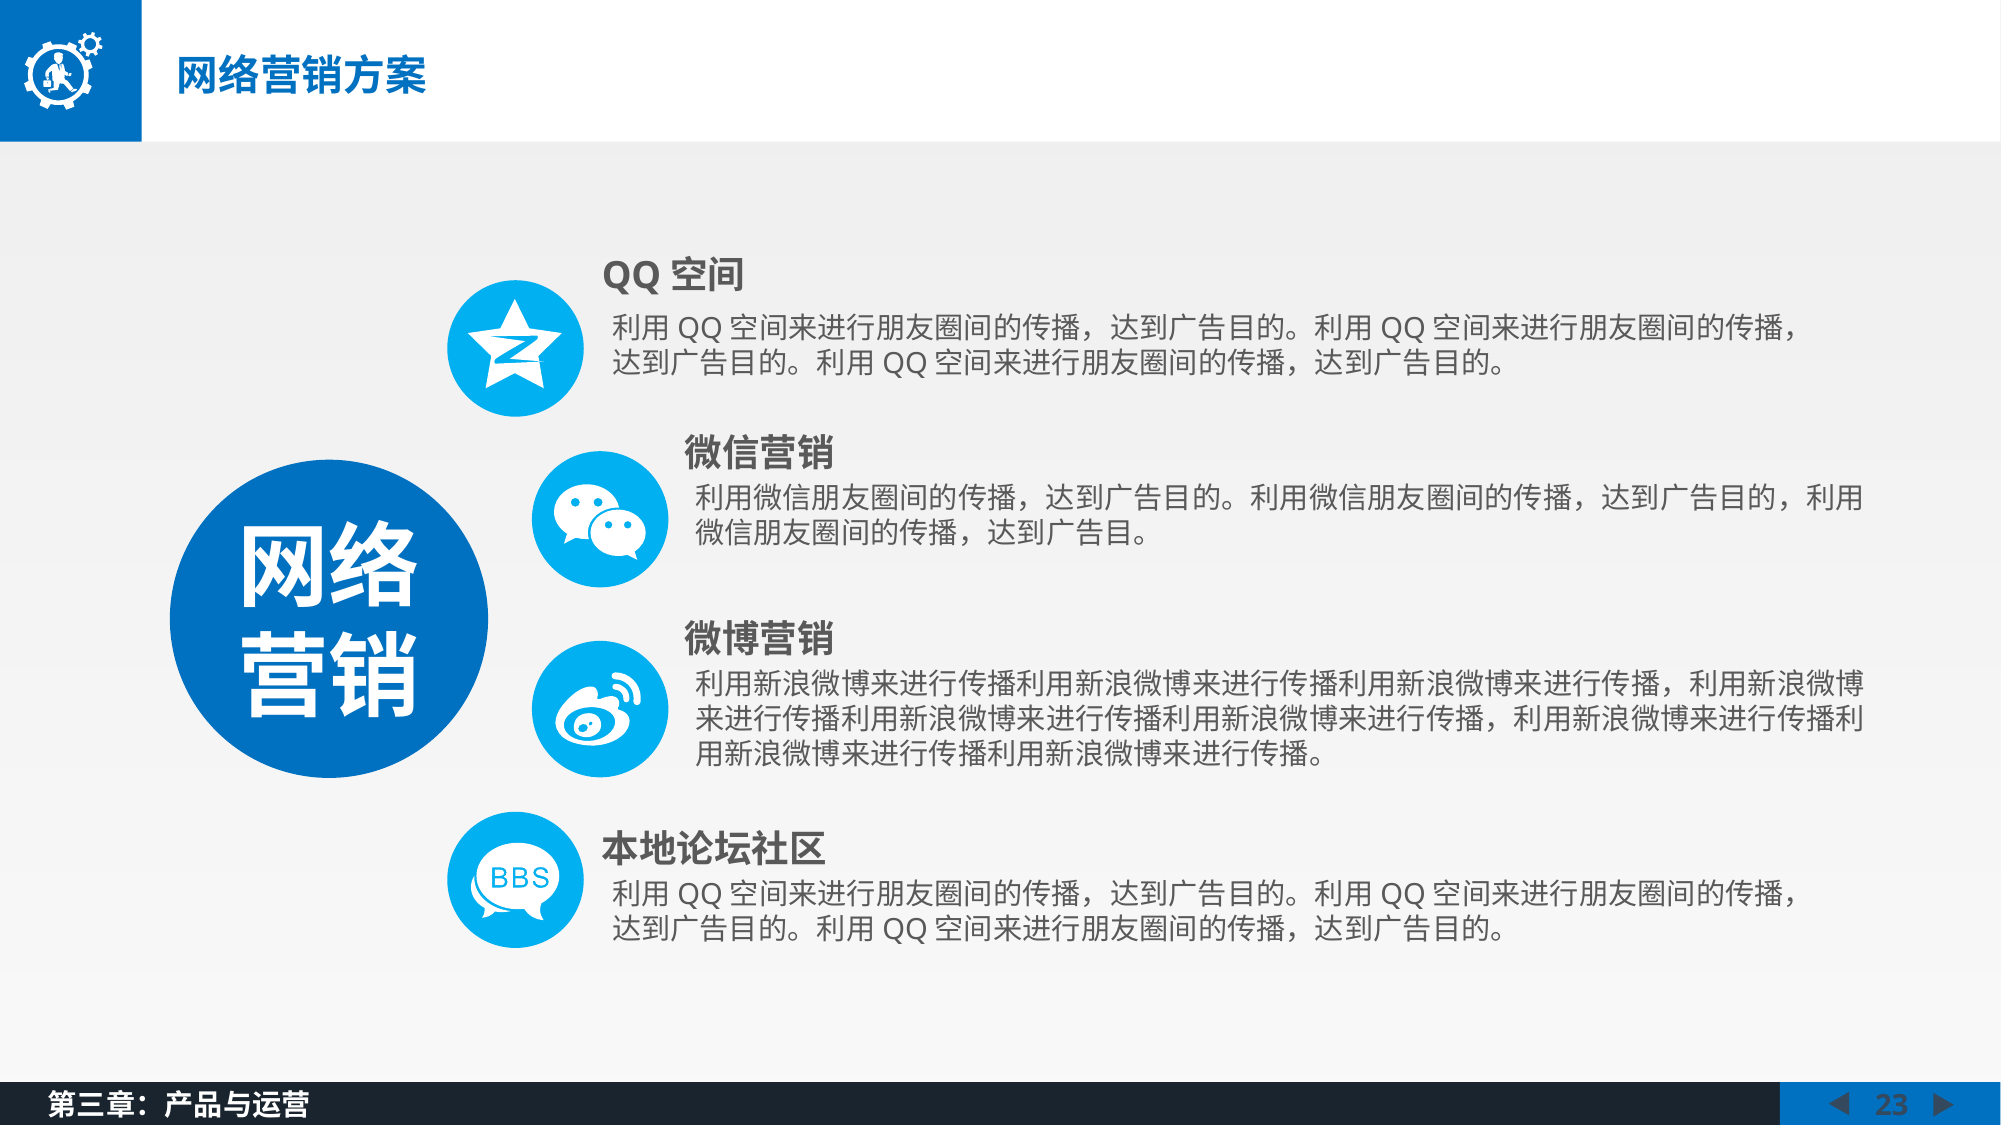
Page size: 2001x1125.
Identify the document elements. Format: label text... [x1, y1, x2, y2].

text_box 利用微信朋友圈间的传播，达到广告目的。利用微信朋友圈间的传播，达到广告目的，利用微信朋友圈间的传播，达到广告目。 [680, 472, 1887, 558]
text_box 23 [1779, 1078, 2001, 1125]
text_box [0, 0, 144, 144]
text_box [351, 1080, 1778, 1125]
text_box 微信营销 [669, 421, 998, 482]
text_box 利用QQ空间来进行朋友圈间的传播，达到广告目的。利用QQ空间来进行朋友圈间的传播，达到广告目的。利用QQ空间来进行朋友圈间的传播，达到广告目的。 [597, 868, 1804, 953]
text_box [531, 640, 669, 778]
text_box 利用新浪微博来进行传播利用新浪微博来进行传播利用新浪微博来进行传播，利用新浪微博来进行传播利用新浪微博来进行传播利用新浪微博来进行传播，利用新浪微博来进行传播利用新浪微博来进行传播利用新浪微博来进行传播。 [680, 658, 1887, 778]
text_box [447, 811, 584, 949]
text_box 微博营销 [669, 607, 998, 668]
text_box [0, 1080, 8, 1125]
text_box 利用QQ空间来进行朋友圈间的传播，达到广告目的。利用QQ空间来进行朋友圈间的传播，达到广告目的。利用QQ空间来进行朋友圈间的传播，达到广告目的。 [597, 302, 1804, 387]
text_box QQ空间 [587, 243, 915, 303]
text_box 第三章：产品与运营 [8, 1078, 351, 1125]
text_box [531, 450, 669, 588]
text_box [447, 279, 584, 417]
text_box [169, 459, 489, 779]
text_box [144, 0, 2001, 144]
text_box 本地论坛社区 [590, 817, 915, 878]
text_box [24, 32, 103, 110]
text_box 网络营销方案 [161, 59, 859, 138]
